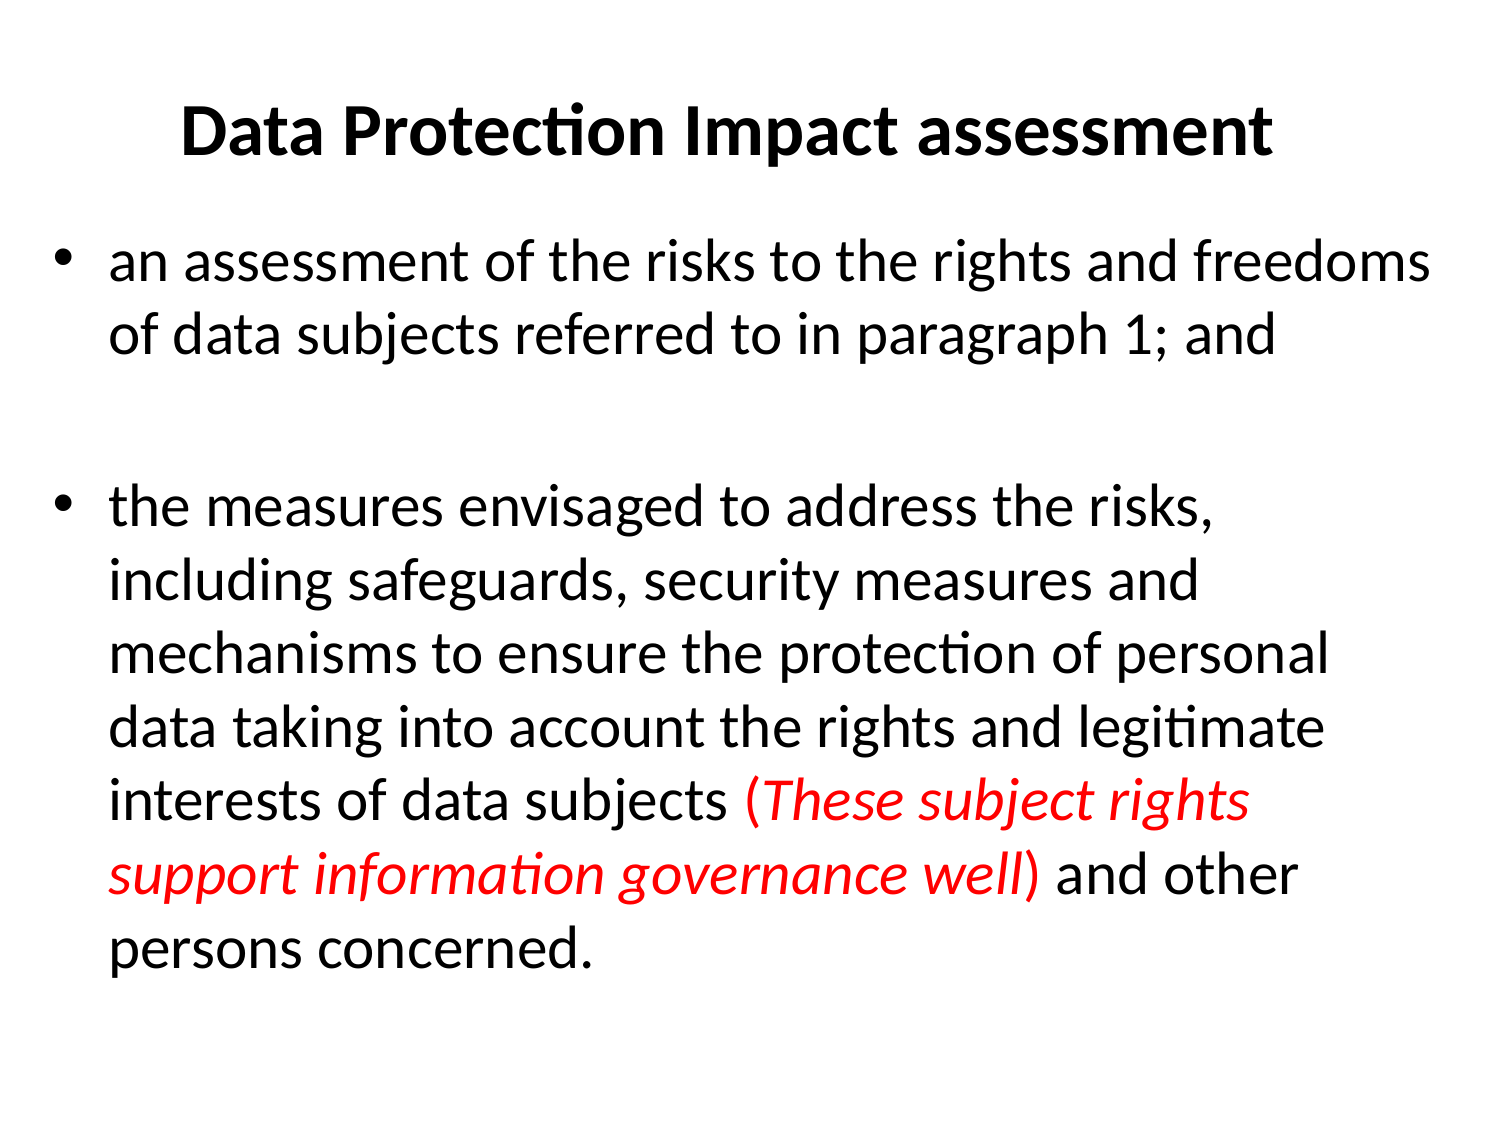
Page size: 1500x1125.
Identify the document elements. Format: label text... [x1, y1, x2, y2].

list an assessment of the risks to the rights and freedoms of data subjects referred to in paragraph 1; and the measures envisaged to address the risks, including safeguards, security measures and mechanisms to ensure the protection of personal data taking into account the rights and legitimate interests of data subjects (These subject rights support information governance well) and other persons concerned. [37, 212, 1463, 1063]
title Data Protection Impact assessment [53, 31, 1404, 212]
